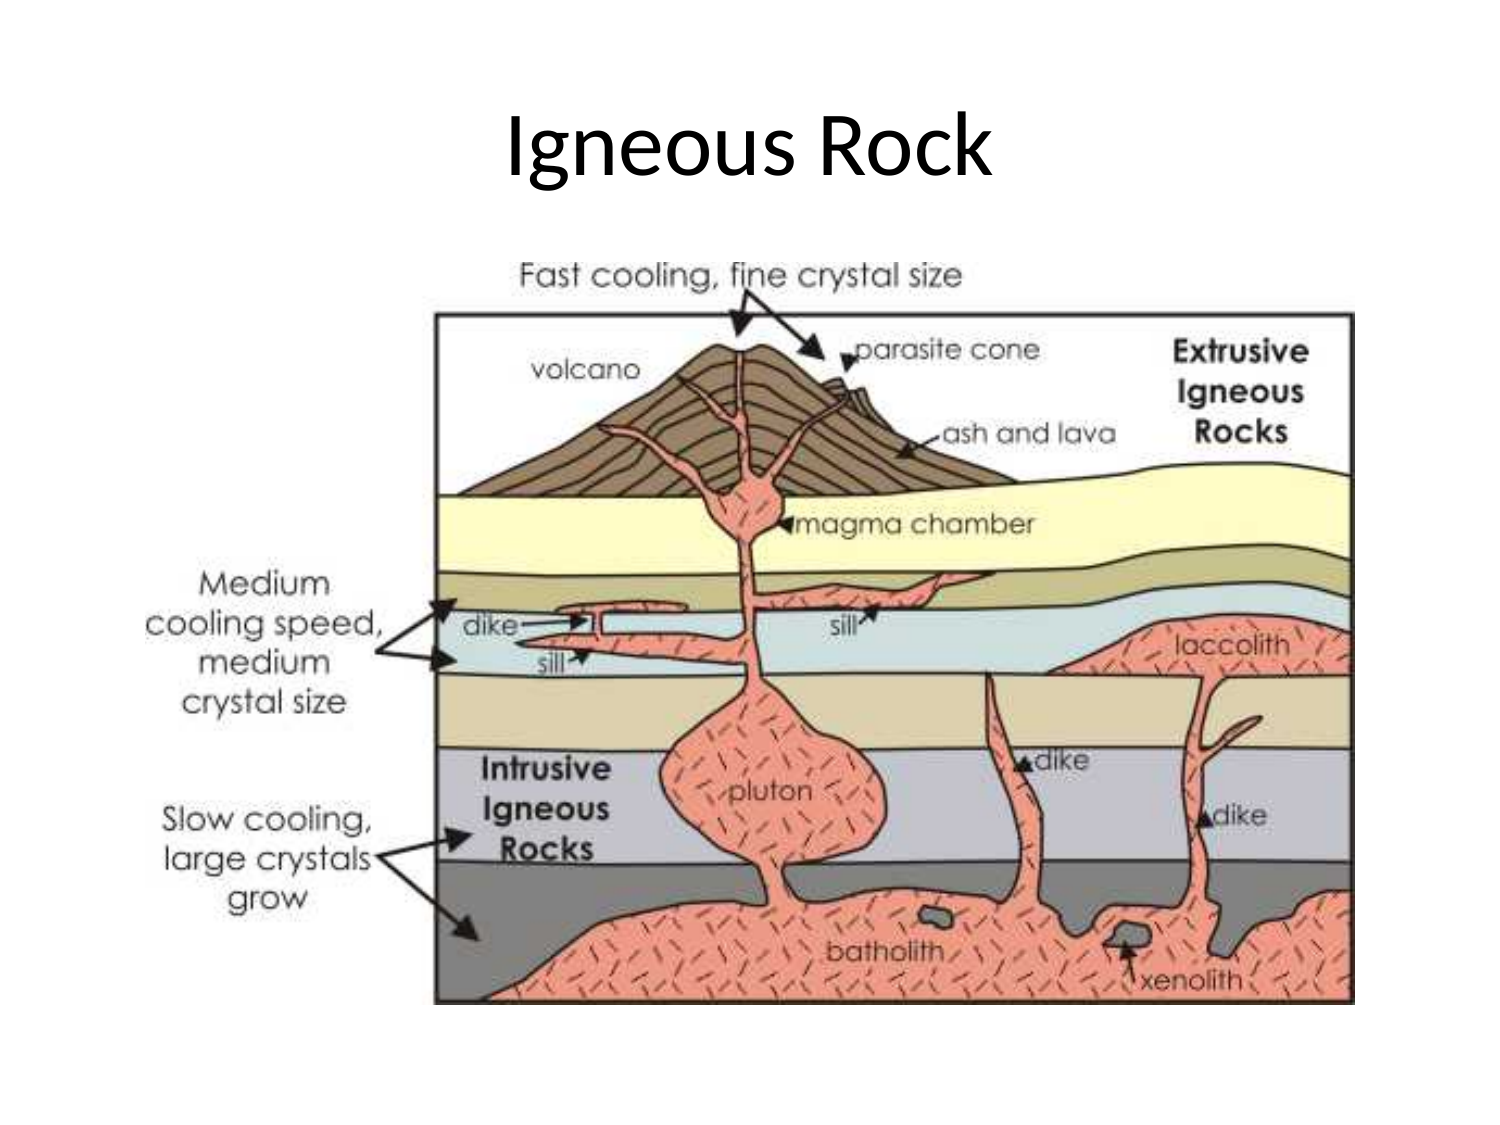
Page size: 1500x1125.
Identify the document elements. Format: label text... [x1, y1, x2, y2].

title Igneous Rock [75, 45, 1425, 233]
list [74, 262, 1426, 1006]
